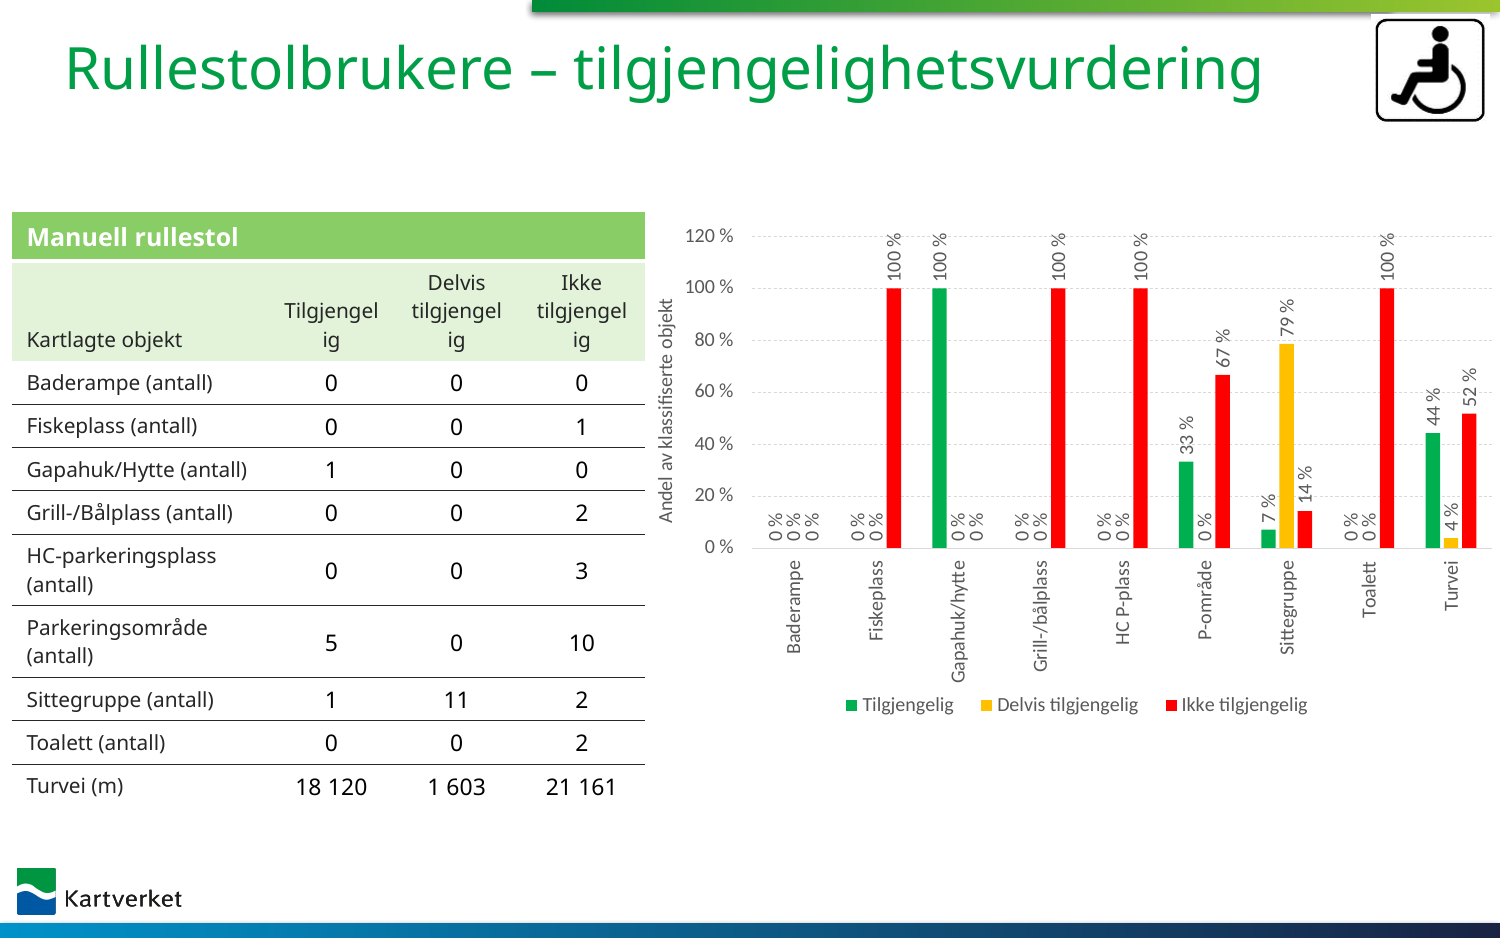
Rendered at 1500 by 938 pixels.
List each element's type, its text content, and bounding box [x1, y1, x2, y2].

table_cell 0 [269, 361, 394, 404]
table_cell Kartlagte objekt [12, 263, 269, 361]
table_cell Fiskeplass (antall) [12, 405, 269, 447]
table_cell 0 [394, 721, 519, 764]
table_cell 18 120 [269, 765, 394, 807]
table_cell Toalett (antall) [12, 721, 269, 764]
picture [1371, 13, 1491, 127]
table_cell Turvei (m) [12, 765, 269, 807]
table_cell 0 [519, 448, 638, 490]
table_cell 0 [519, 361, 638, 404]
table_cell 2 [519, 721, 645, 764]
text_box Rullestolbrukere – tilgjengelighetsvurdering [49, 12, 1372, 109]
table_cell 0 [394, 361, 519, 404]
table_cell 1 [269, 678, 394, 720]
table_cell Grill-/Bålplass (antall) [12, 491, 269, 534]
table_cell 1 603 [394, 765, 519, 807]
table_header Manuell rullestol [12, 212, 645, 259]
table_cell 3 [519, 535, 638, 605]
table_cell Parkeringsområde (antall) [12, 606, 269, 677]
table_cell Gapahuk/Hytte (antall) [12, 448, 269, 490]
table_cell 1 [269, 448, 394, 490]
table_cell Baderampe (antall) [12, 361, 269, 404]
table_cell 2 [519, 678, 638, 720]
table_cell 2 [519, 491, 638, 534]
table_cell 11 [394, 678, 519, 720]
table_cell 1 [519, 405, 638, 447]
table_cell Sittegruppe (antall) [12, 678, 269, 720]
table_cell 0 [394, 448, 519, 490]
table_cell 5 [269, 606, 394, 677]
table_cell HC-parkeringsplass (antall) [12, 535, 269, 605]
table_cell Tilgjengelig [269, 263, 394, 361]
table_cell 0 [394, 491, 519, 534]
table_cell 0 [394, 606, 519, 677]
table_cell Delvis tilgjengelig [394, 263, 519, 361]
table_cell 0 [269, 405, 394, 447]
table_cell 0 [394, 535, 519, 605]
table_cell 0 [394, 405, 519, 447]
picture [643, 218, 1500, 728]
table_cell Ikke tilgjengelig [519, 263, 638, 361]
table_cell 0 [269, 721, 394, 764]
table_cell 21 161 [519, 765, 645, 807]
table_cell 0 [269, 491, 394, 534]
table_cell 10 [519, 606, 638, 677]
table_cell 0 [269, 535, 394, 605]
